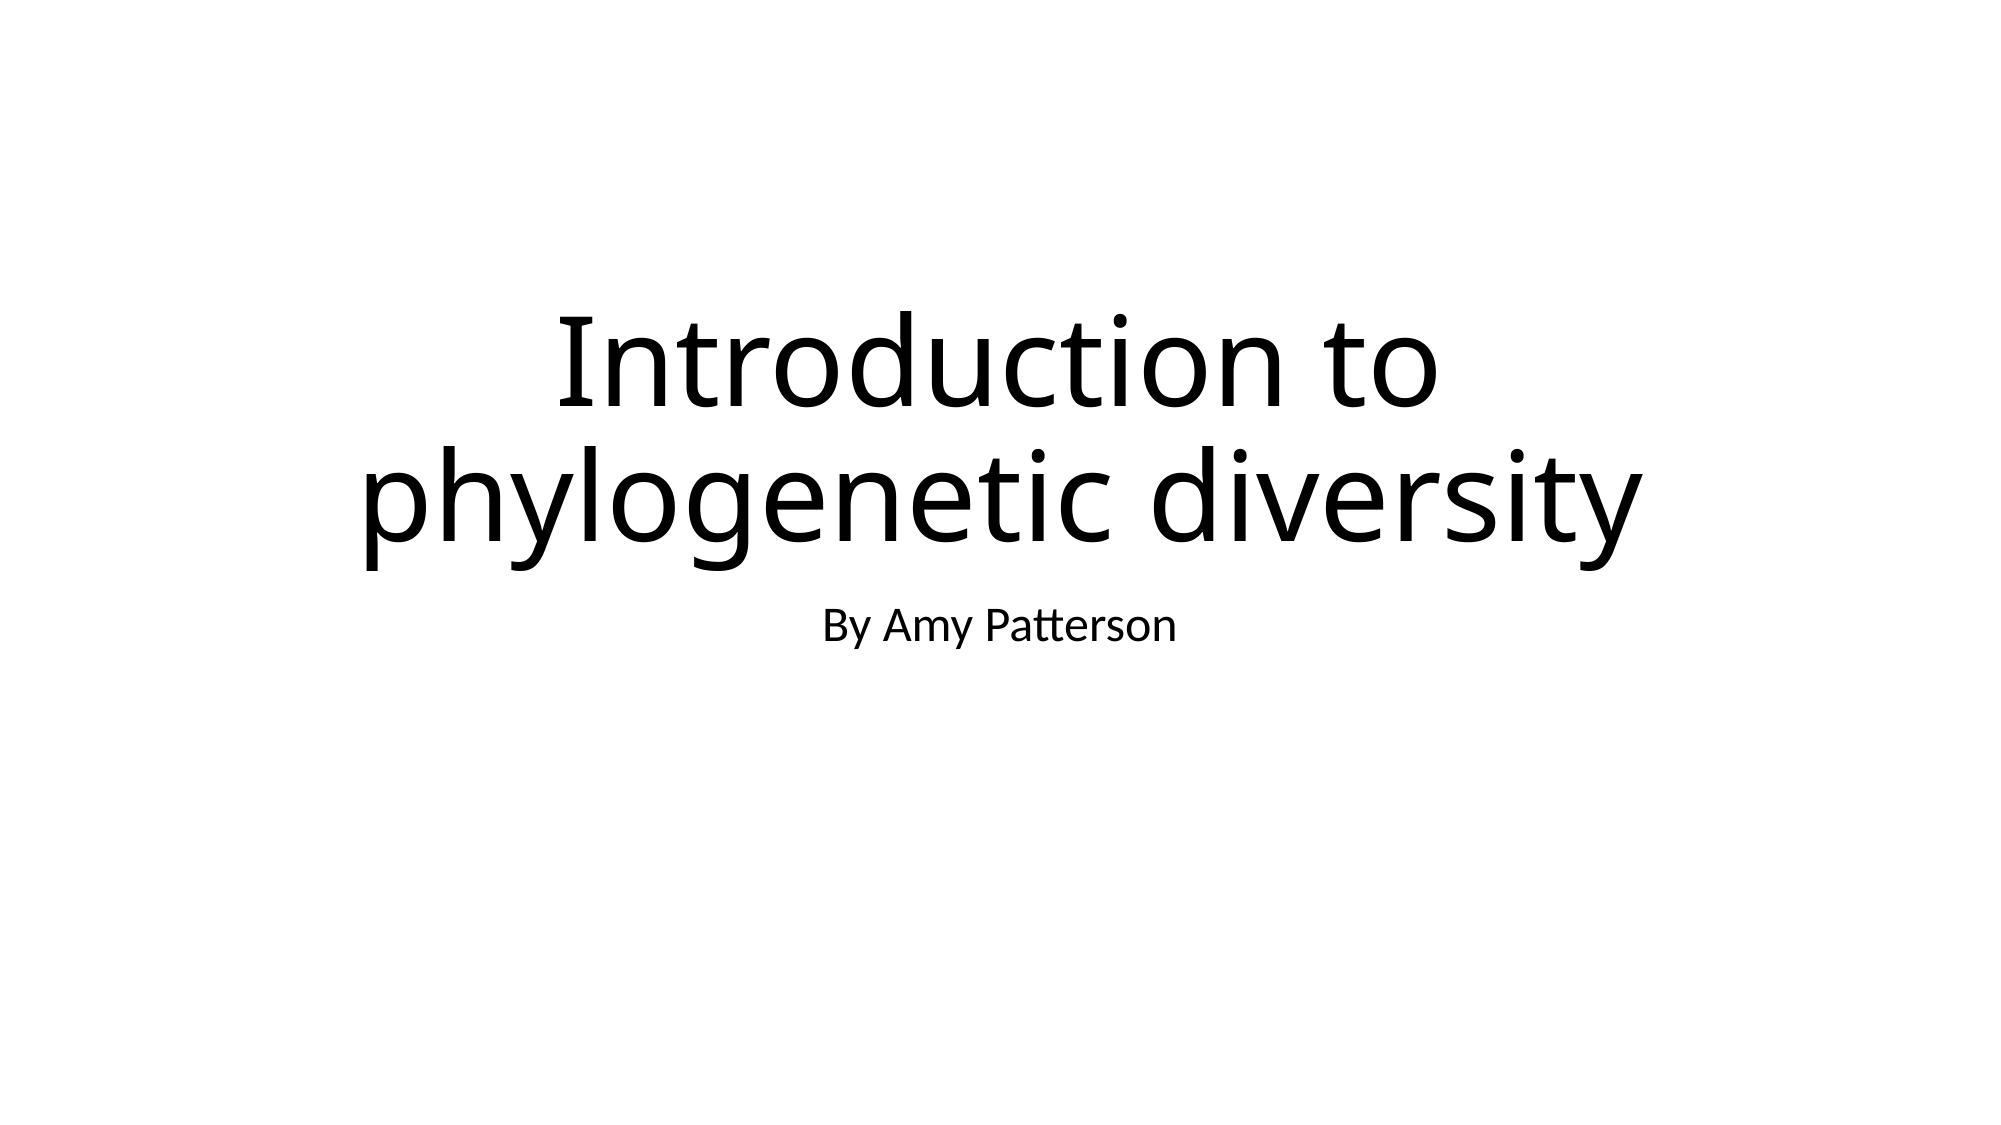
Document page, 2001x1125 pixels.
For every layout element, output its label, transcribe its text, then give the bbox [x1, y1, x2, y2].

subtitle By Amy Patterson [249, 590, 1750, 863]
title Introduction to phylogenetic diversity [249, 184, 1750, 576]
